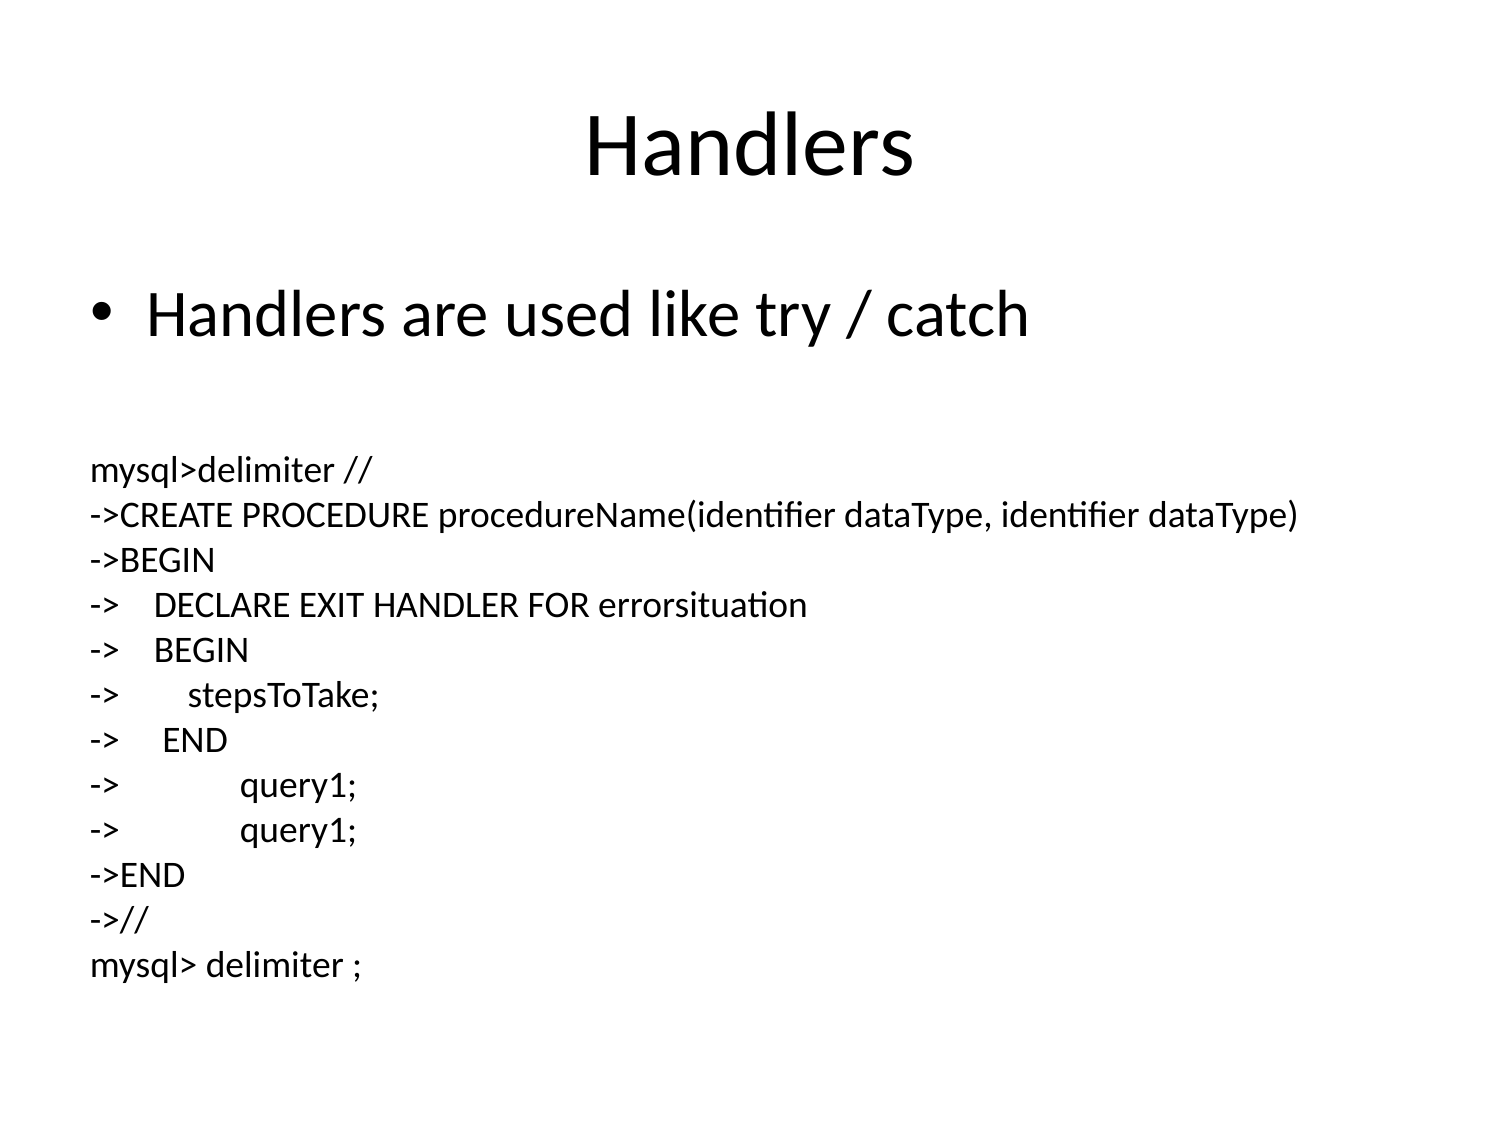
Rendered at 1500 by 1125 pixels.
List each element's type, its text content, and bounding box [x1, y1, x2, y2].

text_box mysql>delimiter // ->CREATE PROCEDURE procedureName(identifier dataType, identifier dataType) ->BEGIN -> DECLARE EXIT HANDLER FOR errorsituation -> BEGIN -> stepsToTake; -> END -> query1; -> query1; ->END ->// mysql> delimiter ; [75, 437, 1450, 993]
list Handlers are used like try / catch [75, 262, 1425, 375]
title Handlers [75, 45, 1425, 233]
